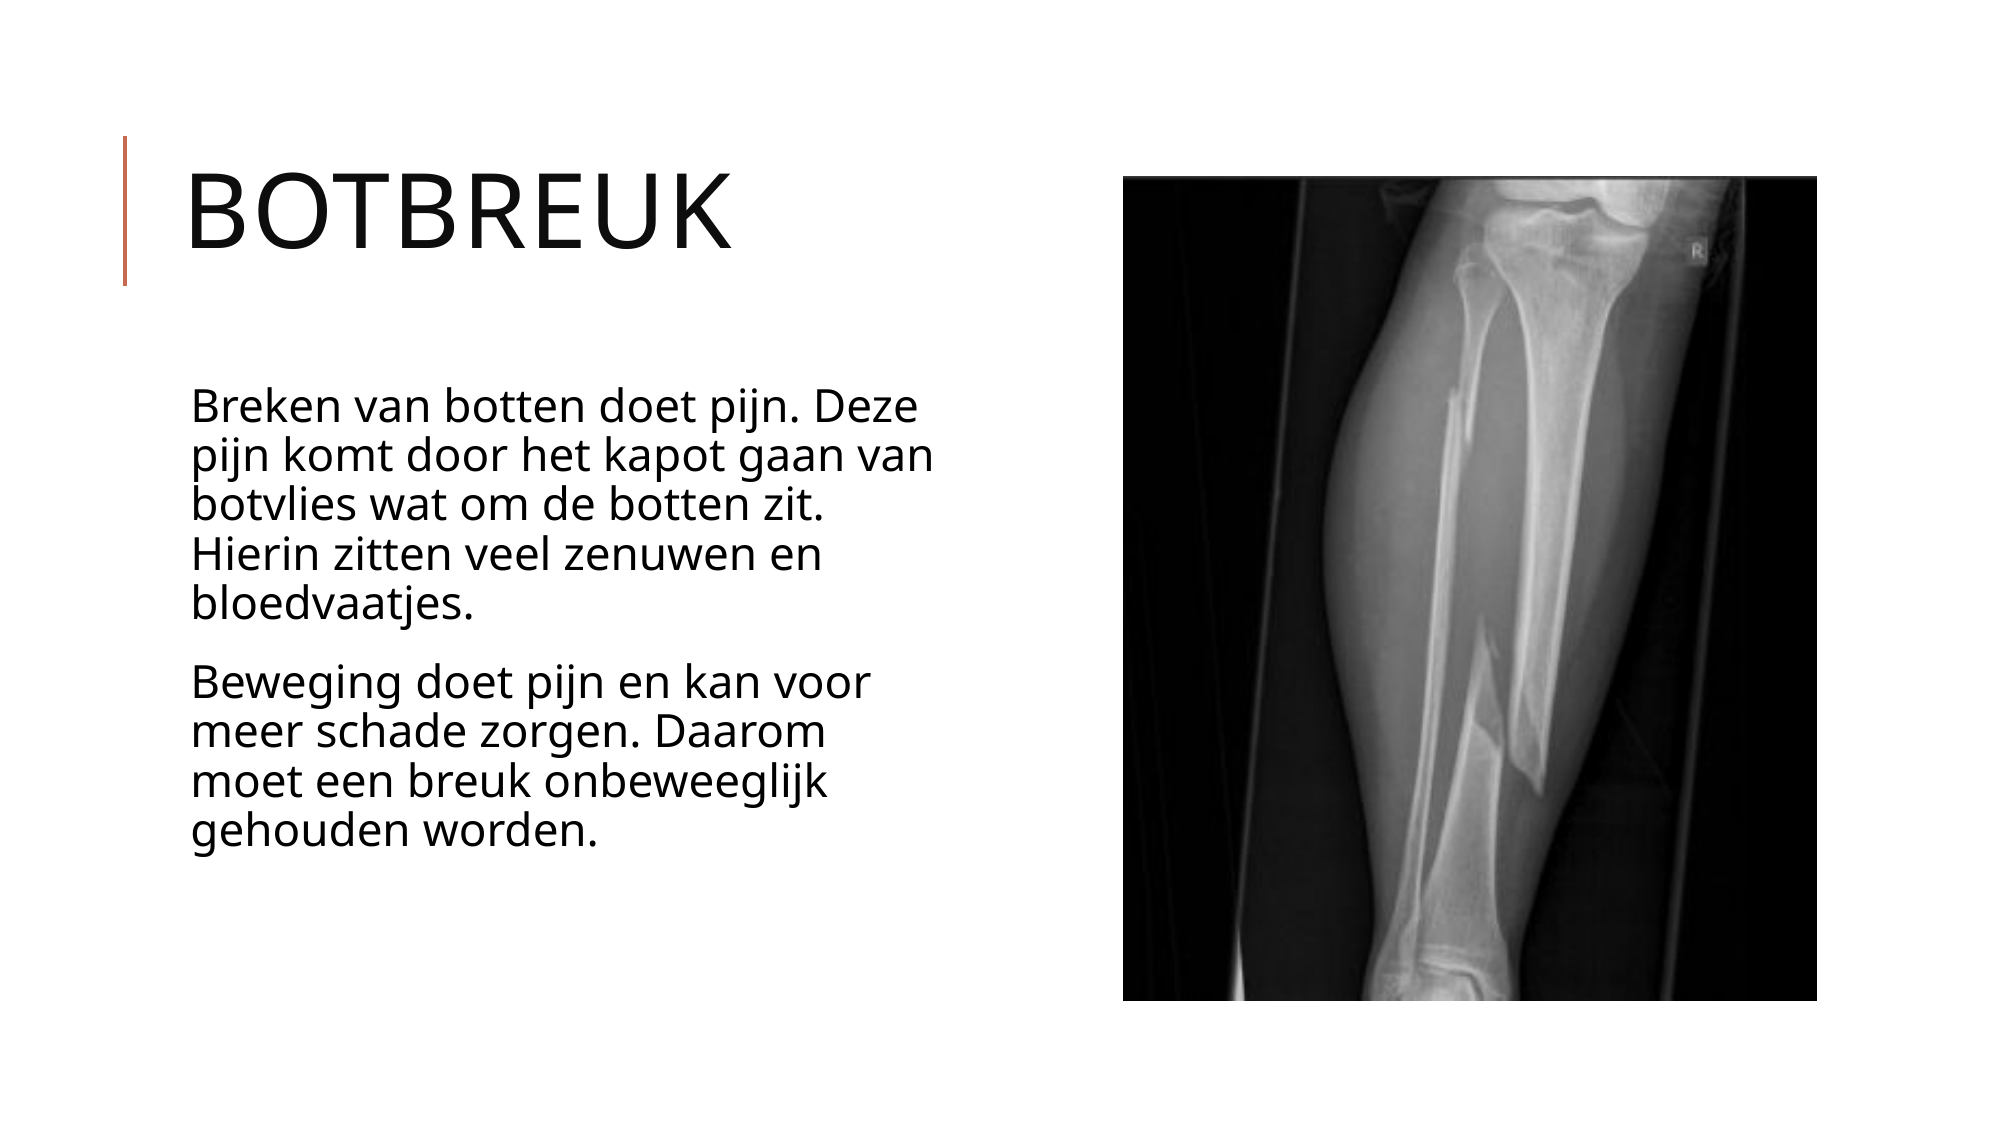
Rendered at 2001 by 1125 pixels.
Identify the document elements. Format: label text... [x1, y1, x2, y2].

title Botbreuk [168, 96, 1763, 342]
list Breken van botten doet pijn. Deze pijn komt door het kapot gaan van botvlies wat om de botten zit. Hierin zitten veel zenuwen en bloedvaatjes. Beweging doet pijn en kan voor meer schade zorgen. Daarom moet een breuk onbeweeglijk gehouden worden. [168, 375, 948, 1035]
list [1122, 176, 1817, 1002]
